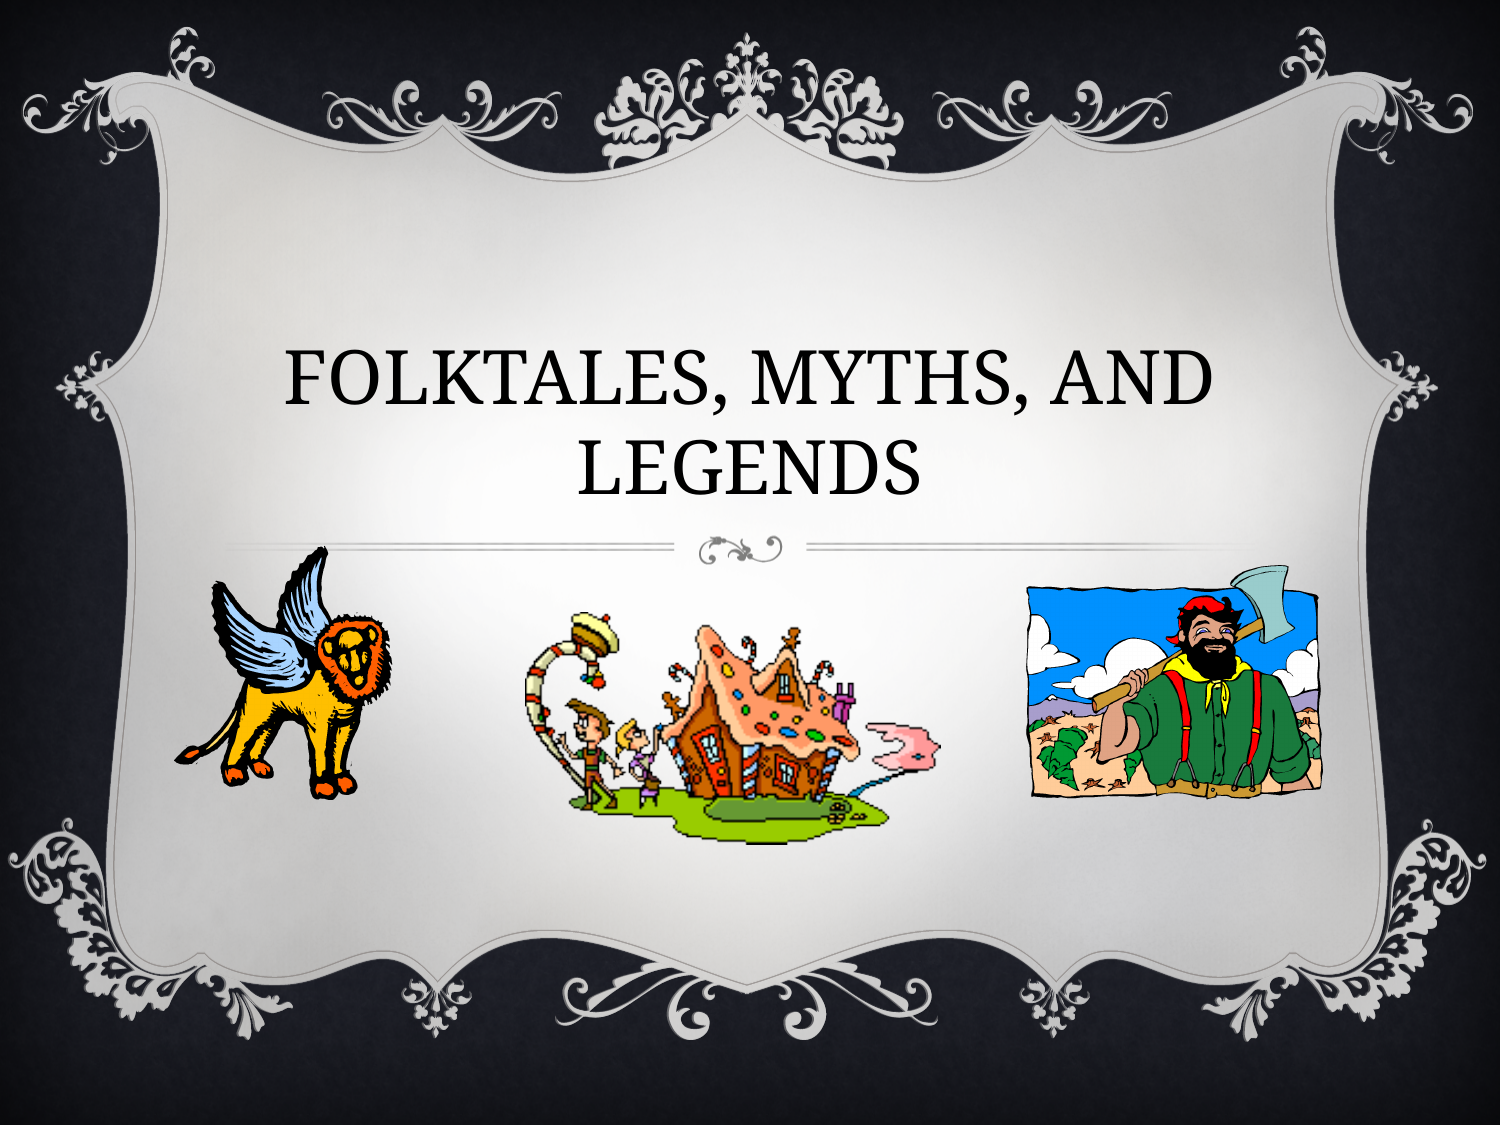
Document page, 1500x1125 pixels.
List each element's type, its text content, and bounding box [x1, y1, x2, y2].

picture [0, 0, 1500, 1125]
title FOLKTALES, MYTHS, AND LEGENDS [225, 304, 1275, 518]
